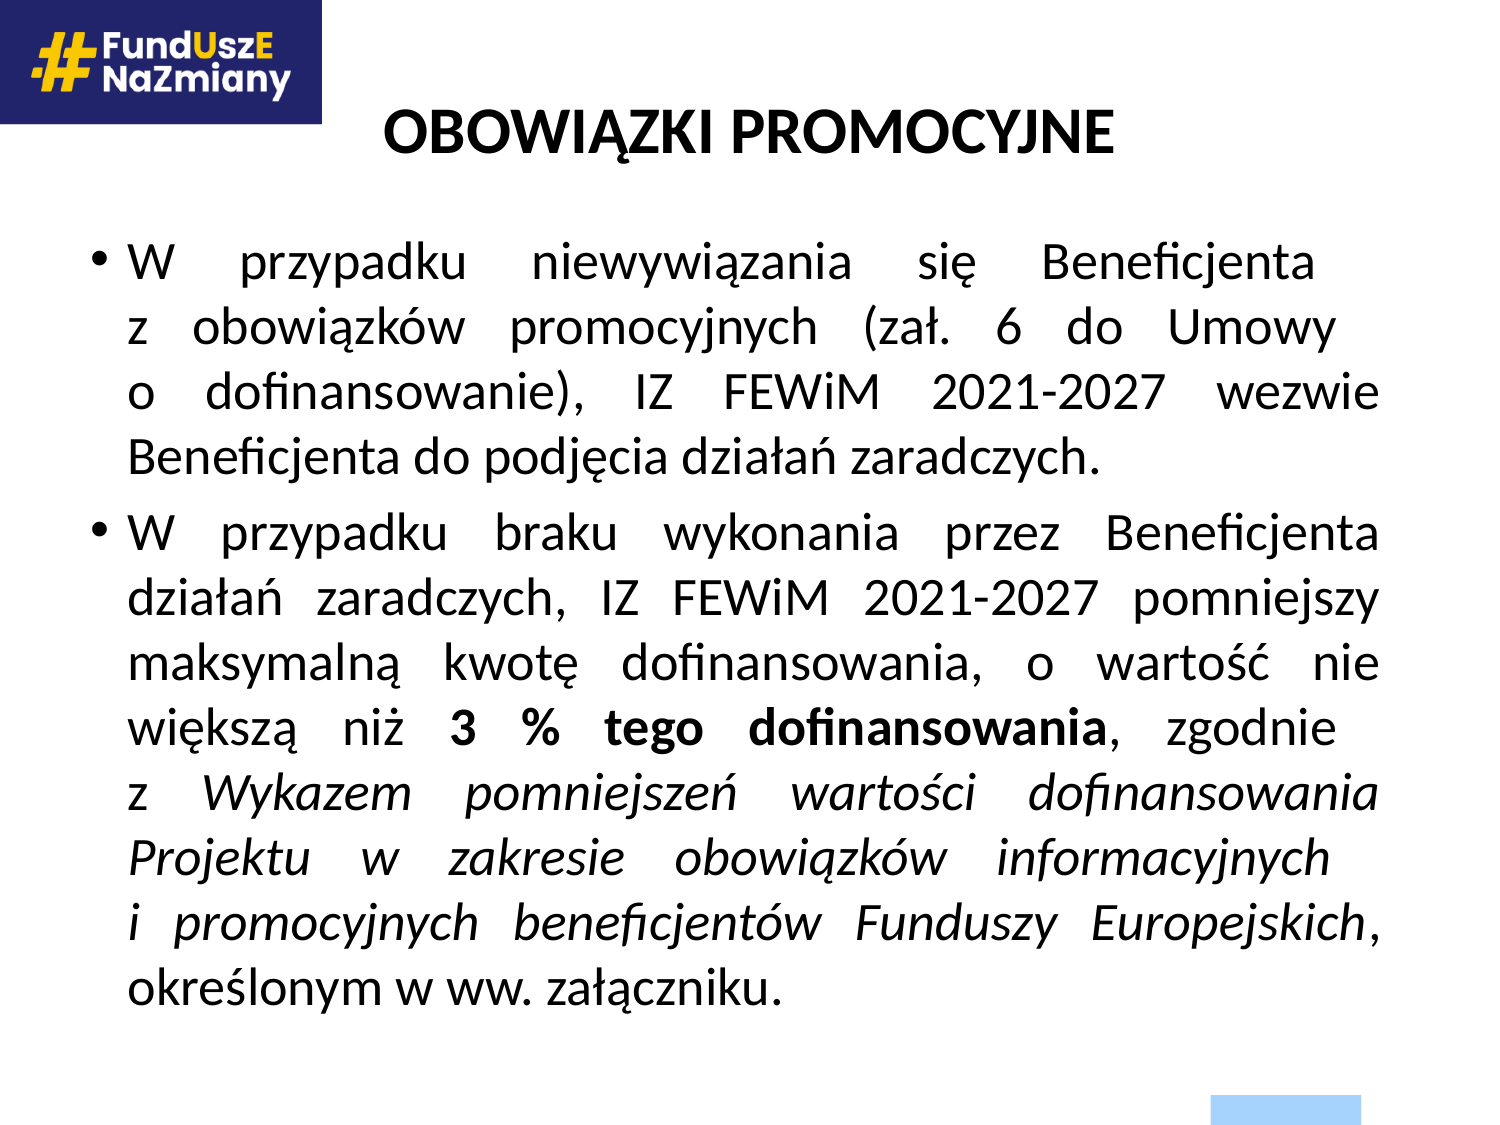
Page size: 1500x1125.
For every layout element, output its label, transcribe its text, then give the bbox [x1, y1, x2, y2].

picture [0, 0, 1500, 1125]
list W przypadku niewywiązania się Beneficjenta z obowiązków promocyjnych (zał. 6 do Umowy o dofinansowanie), IZ FEWiM 2021-2027 wezwie Beneficjenta do podjęcia działań zaradczych. W przypadku braku wykonania przez Beneficjenta działań zaradczych, IZ FEWiM 2021-2027 pomniejszy maksymalną kwotę dofinansowania, o wartość nie większą niż 3 % tego dofinansowania, zgodnie z Wykazem pomniejszeń wartości dofinansowania Projektu w zakresie obowiązków informacyjnych i promocyjnych beneficjentów Funduszy Europejskich, określonym w ww. załączniku. [75, 218, 1397, 1033]
title OBOWIĄZKI PROMOCYJNE [103, 72, 1397, 193]
